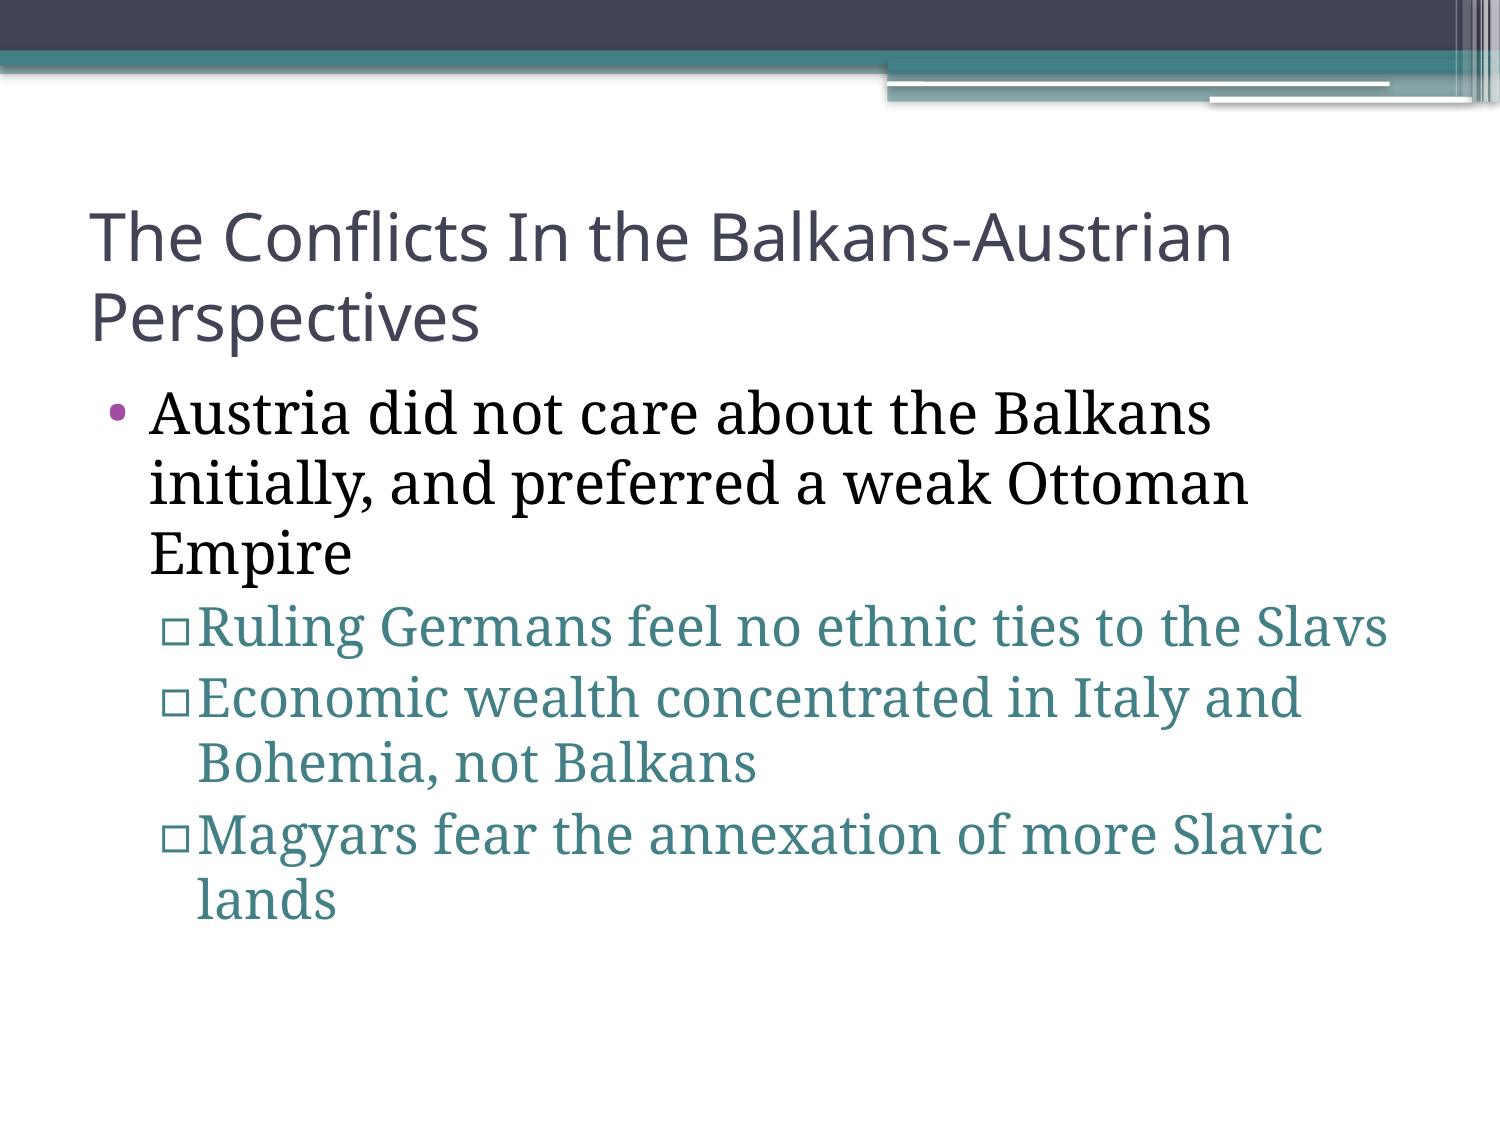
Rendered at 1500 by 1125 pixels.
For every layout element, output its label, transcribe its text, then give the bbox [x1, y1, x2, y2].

list Austria did not care about the Balkans initially, and preferred a weak Ottoman Empire Ruling Germans feel no ethnic ties to the Slavs Economic wealth concentrated in Italy and Bohemia, not Balkans Magyars fear the annexation of more Slavic lands [75, 368, 1425, 1079]
title The Conflicts In the Balkans-Austrian Perspectives [75, 187, 1425, 363]
